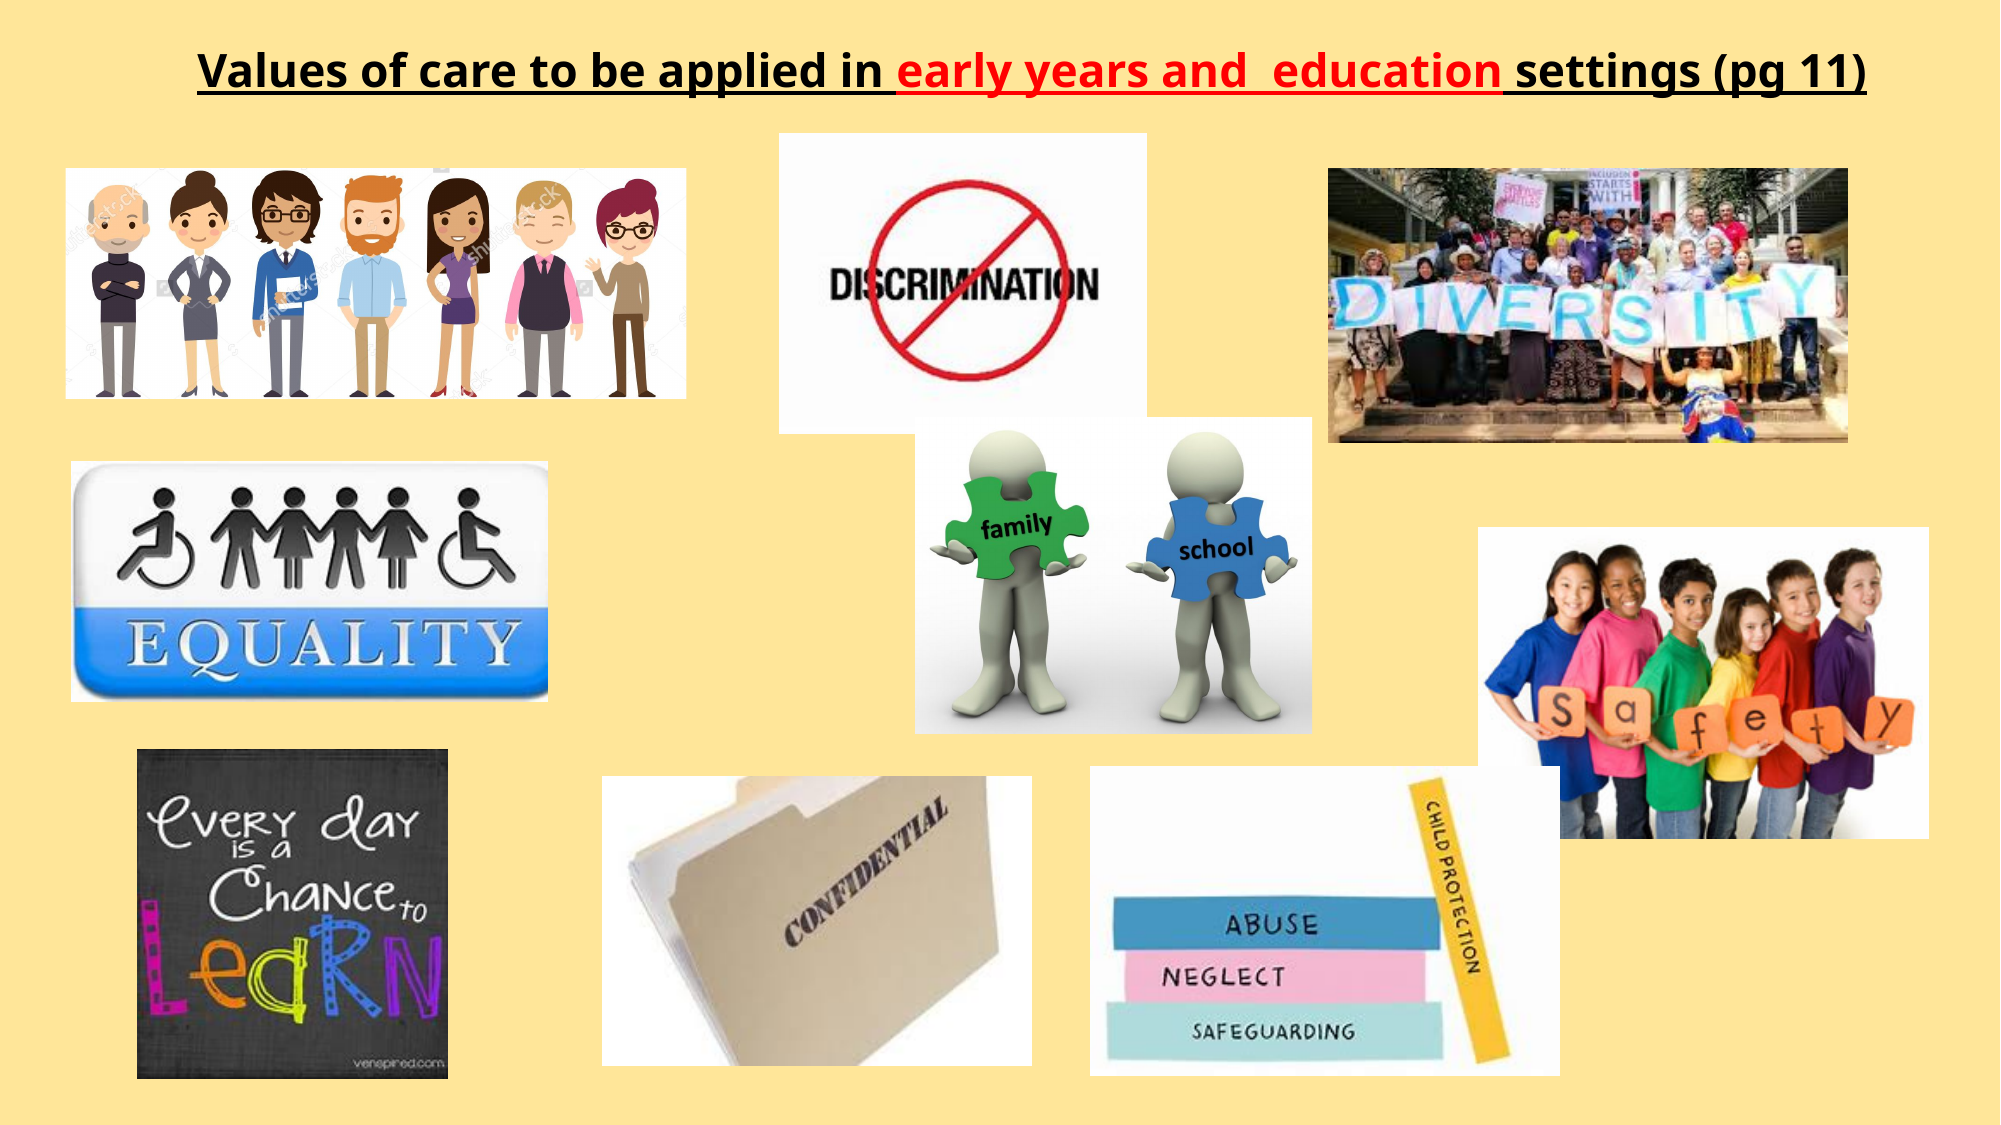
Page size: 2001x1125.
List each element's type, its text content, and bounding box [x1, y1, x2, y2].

picture [1328, 168, 1848, 443]
picture [602, 776, 1032, 1066]
title Values of care to be applied in early years and education settings (pg 11) [169, 25, 1895, 121]
picture [65, 168, 687, 399]
picture [137, 749, 449, 1079]
picture [1090, 527, 1929, 1076]
picture [779, 133, 1313, 734]
picture [71, 461, 549, 702]
